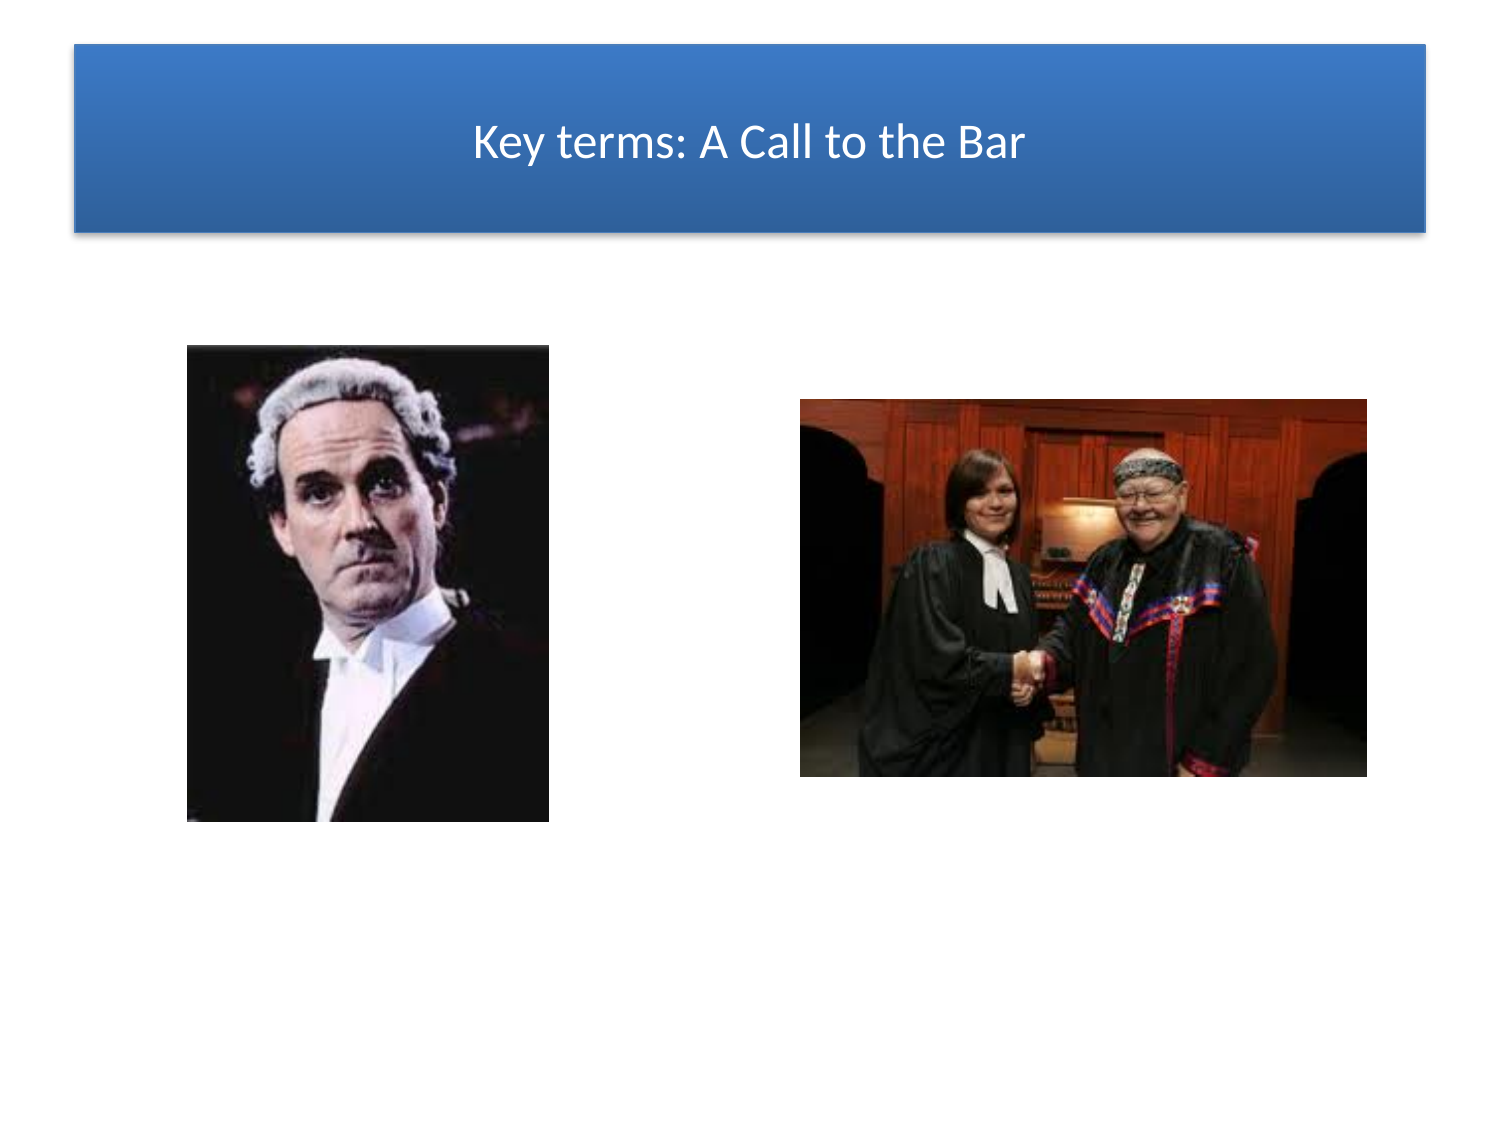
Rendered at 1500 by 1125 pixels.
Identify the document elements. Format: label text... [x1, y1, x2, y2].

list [799, 399, 1367, 777]
title Key terms: A Call to the Bar [74, 44, 1426, 233]
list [187, 344, 549, 822]
